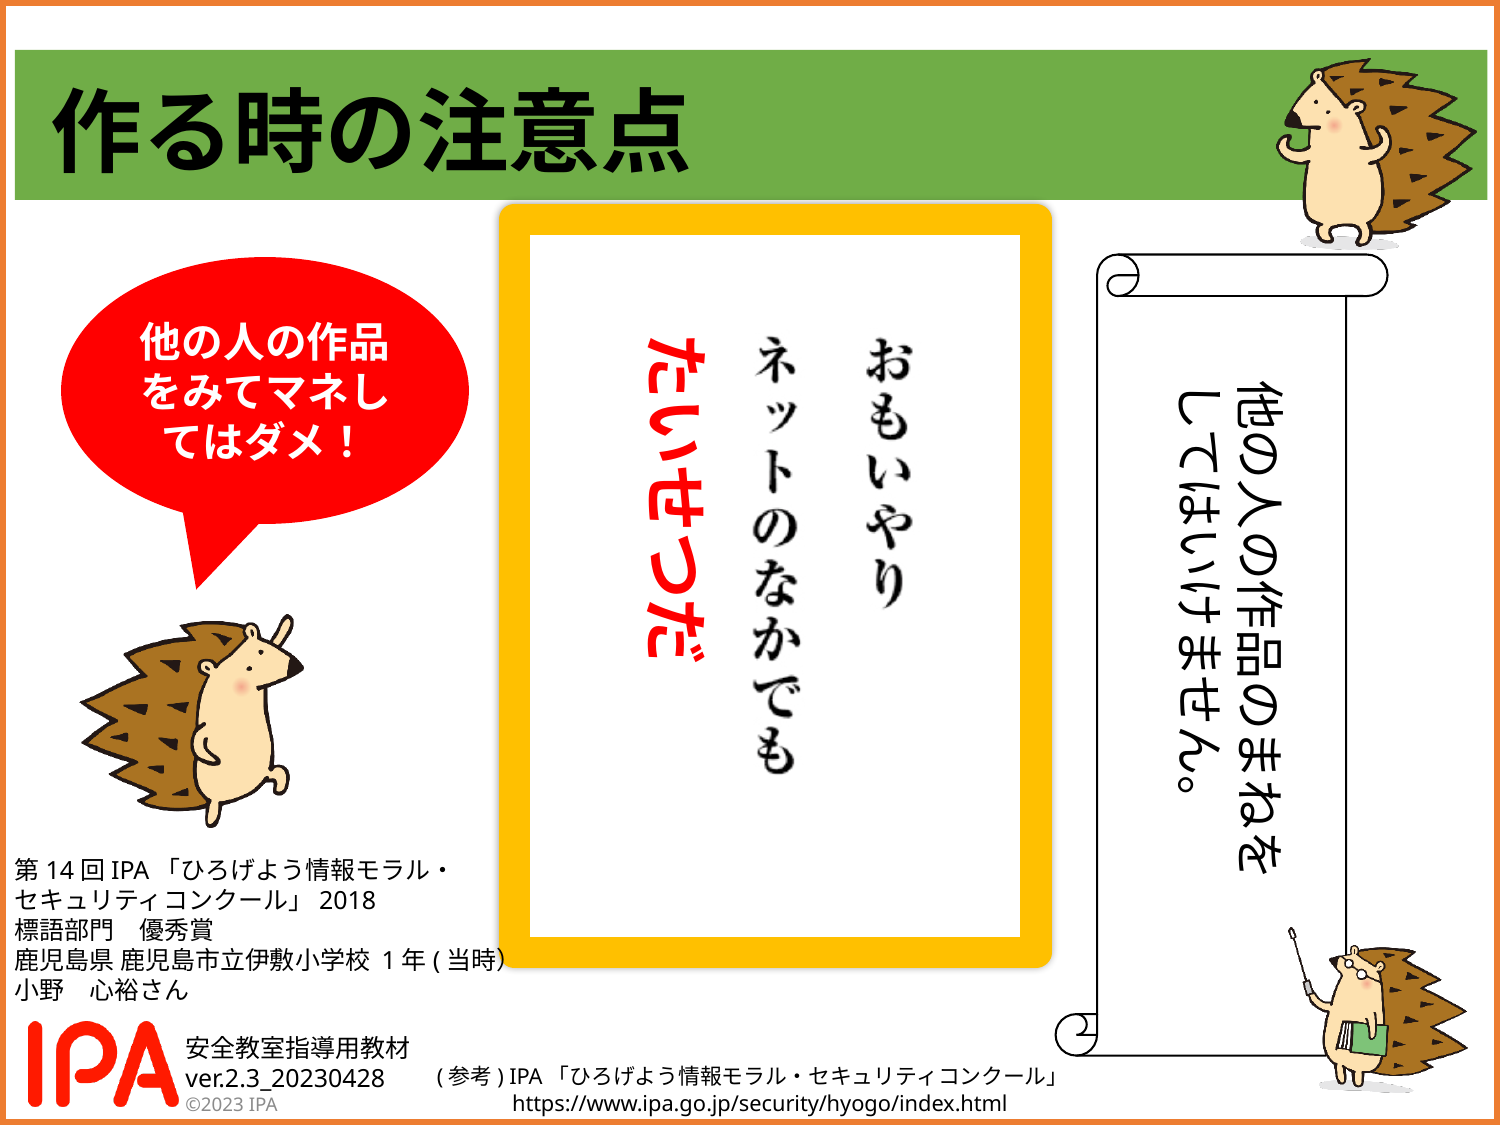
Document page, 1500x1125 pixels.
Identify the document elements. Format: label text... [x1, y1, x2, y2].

picture [529, 234, 1021, 937]
picture [1288, 927, 1468, 1093]
picture [1276, 58, 1477, 250]
text_box 第14回IPA「ひろげよう情報モラル・ セキュリティコンクール」2018 標語部門 優秀賞 鹿児島県 鹿児島市立伊敷小学校 1年(当時） 小野 心裕さん [0, 847, 572, 1013]
text_box (参考) IPA「ひろげよう情報モラル・セキュリティコンクール」 https://www.ipa.go.jp/security/hyogo/index.html [422, 1055, 1173, 1123]
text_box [61, 257, 469, 828]
title 作る時の注意点 [35, 71, 1341, 201]
picture [28, 1021, 179, 1107]
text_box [1055, 254, 1388, 1056]
